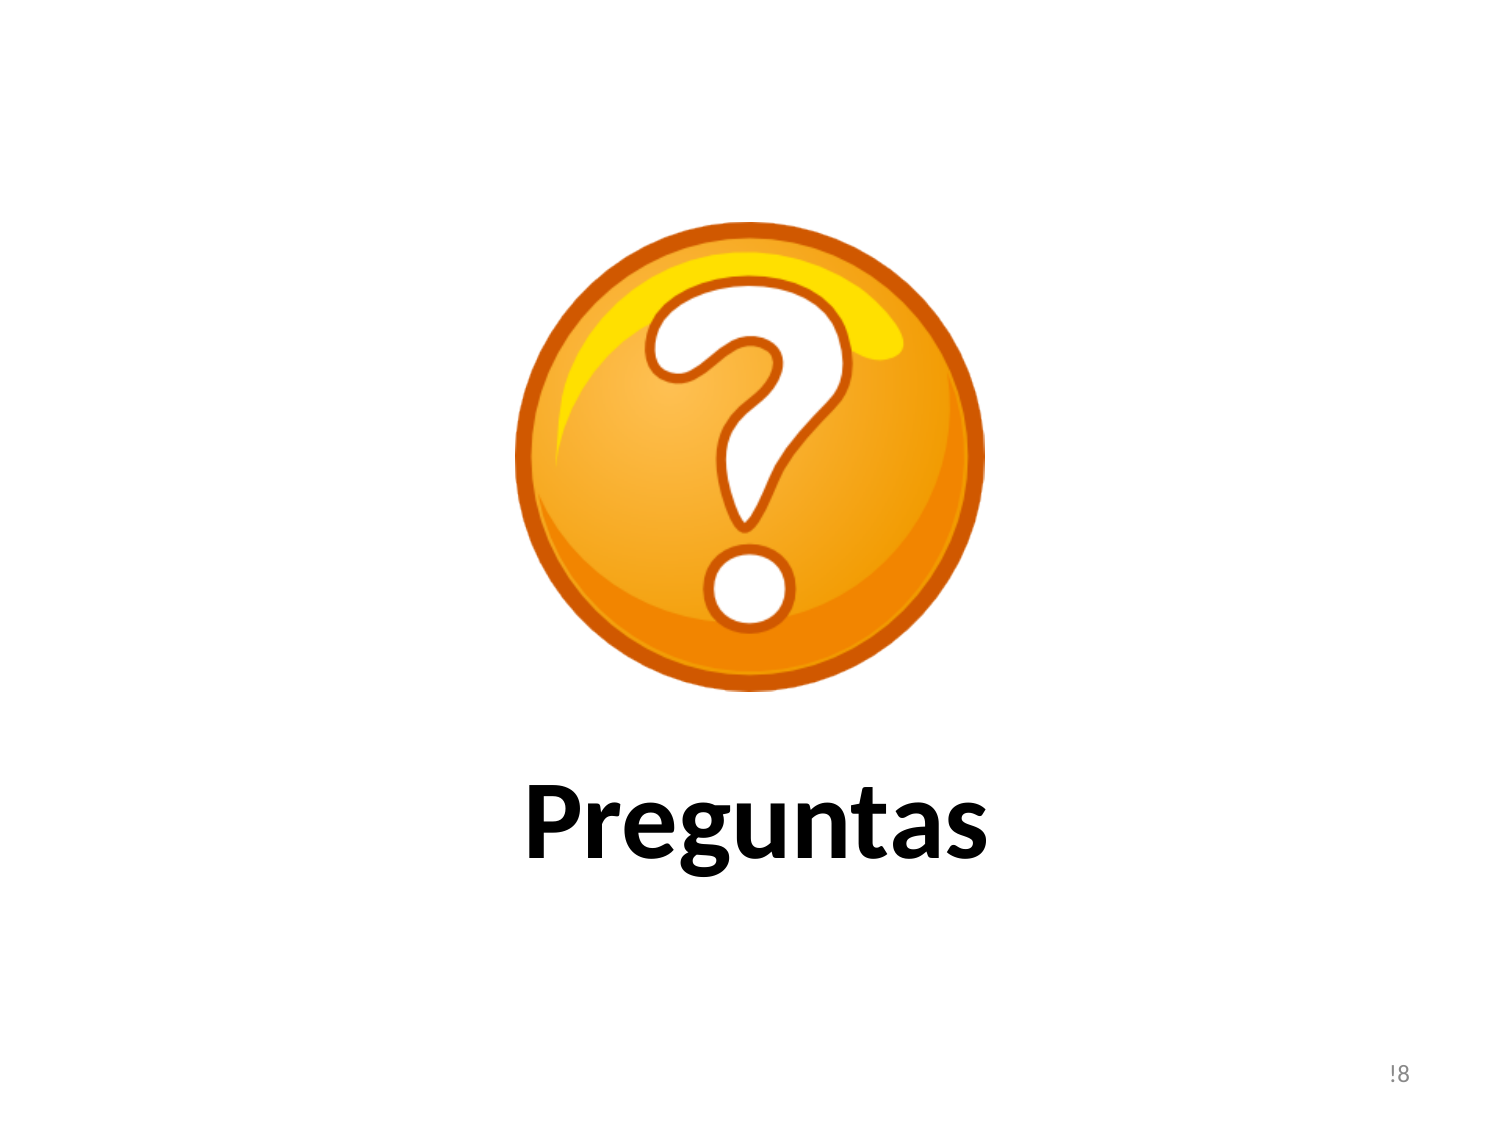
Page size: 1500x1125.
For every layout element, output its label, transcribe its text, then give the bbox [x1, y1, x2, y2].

slide_number !8 [1074, 1042, 1425, 1103]
picture [515, 222, 985, 692]
text_box Preguntas [508, 738, 1005, 888]
